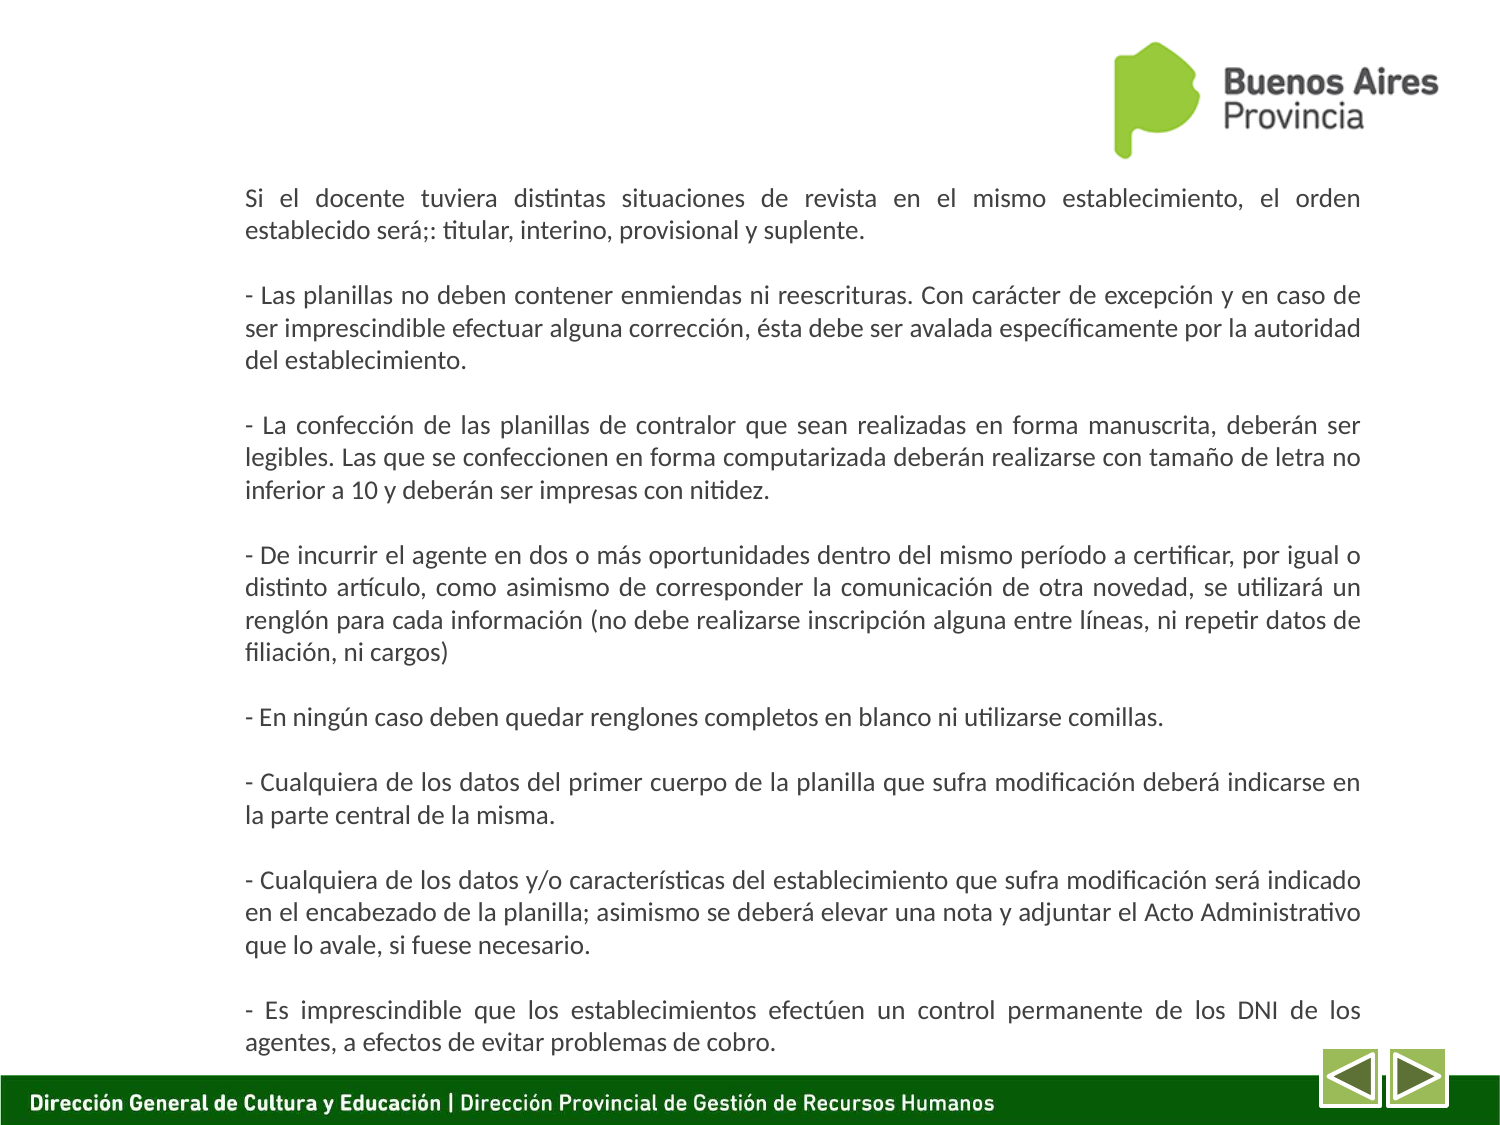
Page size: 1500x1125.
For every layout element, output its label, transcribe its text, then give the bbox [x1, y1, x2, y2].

picture [1104, 30, 1448, 169]
text_box Si el docente tuviera distintas situaciones de revista en el mismo establecimiento, el orden establecido será;: titular, interino, provisional y suplente. - Las planillas no deben contener enmiendas ni reescrituras. Con carácter de excepción y en caso de ser imprescindible efectuar alguna corrección, ésta debe ser avalada específicamente por la autoridad del establecimiento. - La confección de las planillas de contralor que sean realizadas en forma manuscrita, deberán ser legibles. Las que se confeccionen en forma computarizada deberán realizarse con tamaño de letra no inferior a 10 y deberán ser impresas con nitidez. - De incurrir el agente en dos o más oportunidades dentro del mismo período a certificar, por igual o distinto artículo, como asimismo de corresponder la comunicación de otra novedad, se utilizará un renglón para cada información (no debe realizarse inscripción alguna entre líneas, ni repetir datos de filiación, ni cargos) - En ningún caso deben quedar renglones completos en blanco ni utilizarse comillas. - Cualquiera de los datos del primer cuerpo de la planilla que sufra modificación deberá indicarse en la parte central de la misma. - Cualquiera de los datos y/o características del establecimiento que sufra modificación será indicado en el encabezado de la planilla; asimismo se deberá elevar una nota y adjuntar el Acto Administrativo que lo avale, si fuese necesario. - Es imprescindible que los establecimientos efectúen un control permanente de los DNI de los agentes, a efectos de evitar problemas de cobro. [230, 172, 1376, 1065]
text_box [1319, 1065, 1357, 1073]
text_box [1386, 1045, 1449, 1073]
text_box [1370, 1045, 1382, 1073]
picture [0, 1074, 1500, 1125]
